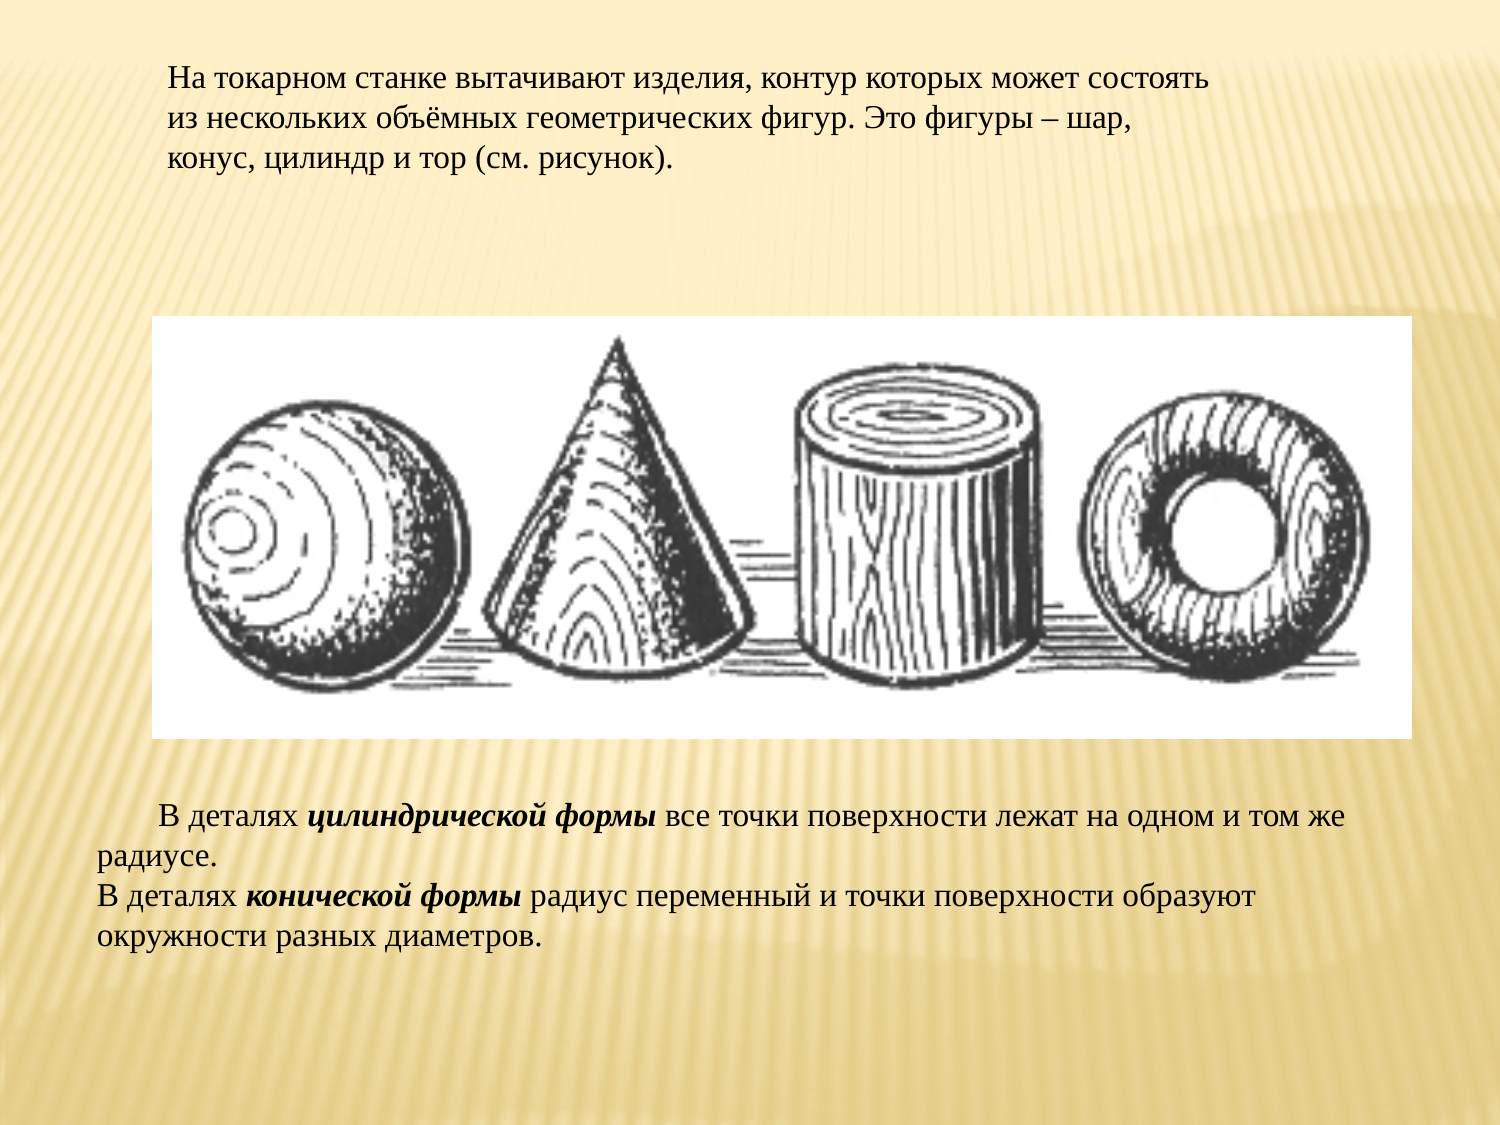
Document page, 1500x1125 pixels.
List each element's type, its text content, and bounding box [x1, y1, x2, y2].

picture [151, 316, 1412, 739]
text_box В деталях цилиндрической формы все точки поверхности лежат на одном и том же радиусе. В деталях конической формы радиус переменный и точки поверхности образуют окружности разных диаметров. [81, 786, 1430, 961]
text_box На токарном станке вытачивают изделия, контур которых может состоять из нескольких объёмных геометрических фигур. Это фигуры – шар, конус, цилиндр и тор (см. рисунок). [152, 47, 1243, 228]
